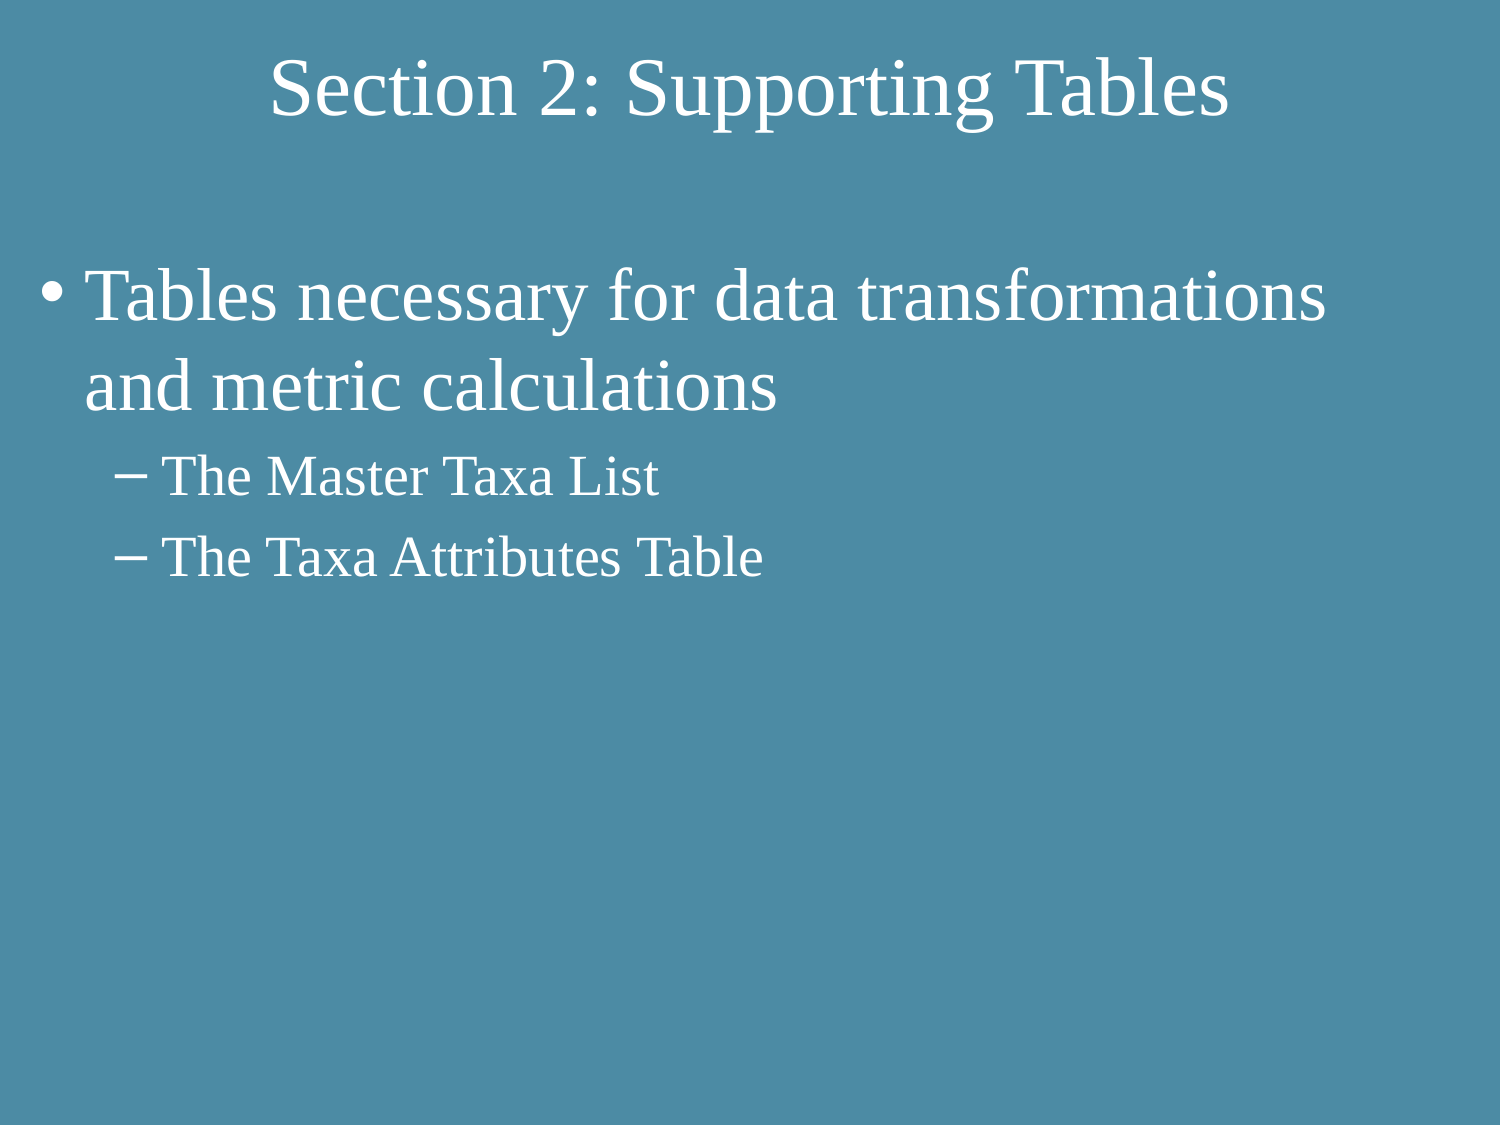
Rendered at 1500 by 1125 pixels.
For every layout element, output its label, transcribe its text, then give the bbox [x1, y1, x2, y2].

title Section 2: Supporting Tables [75, 24, 1425, 200]
list Tables necessary for data transformations and metric calculations The Master Taxa List The Taxa Attributes Table [24, 237, 1463, 1100]
